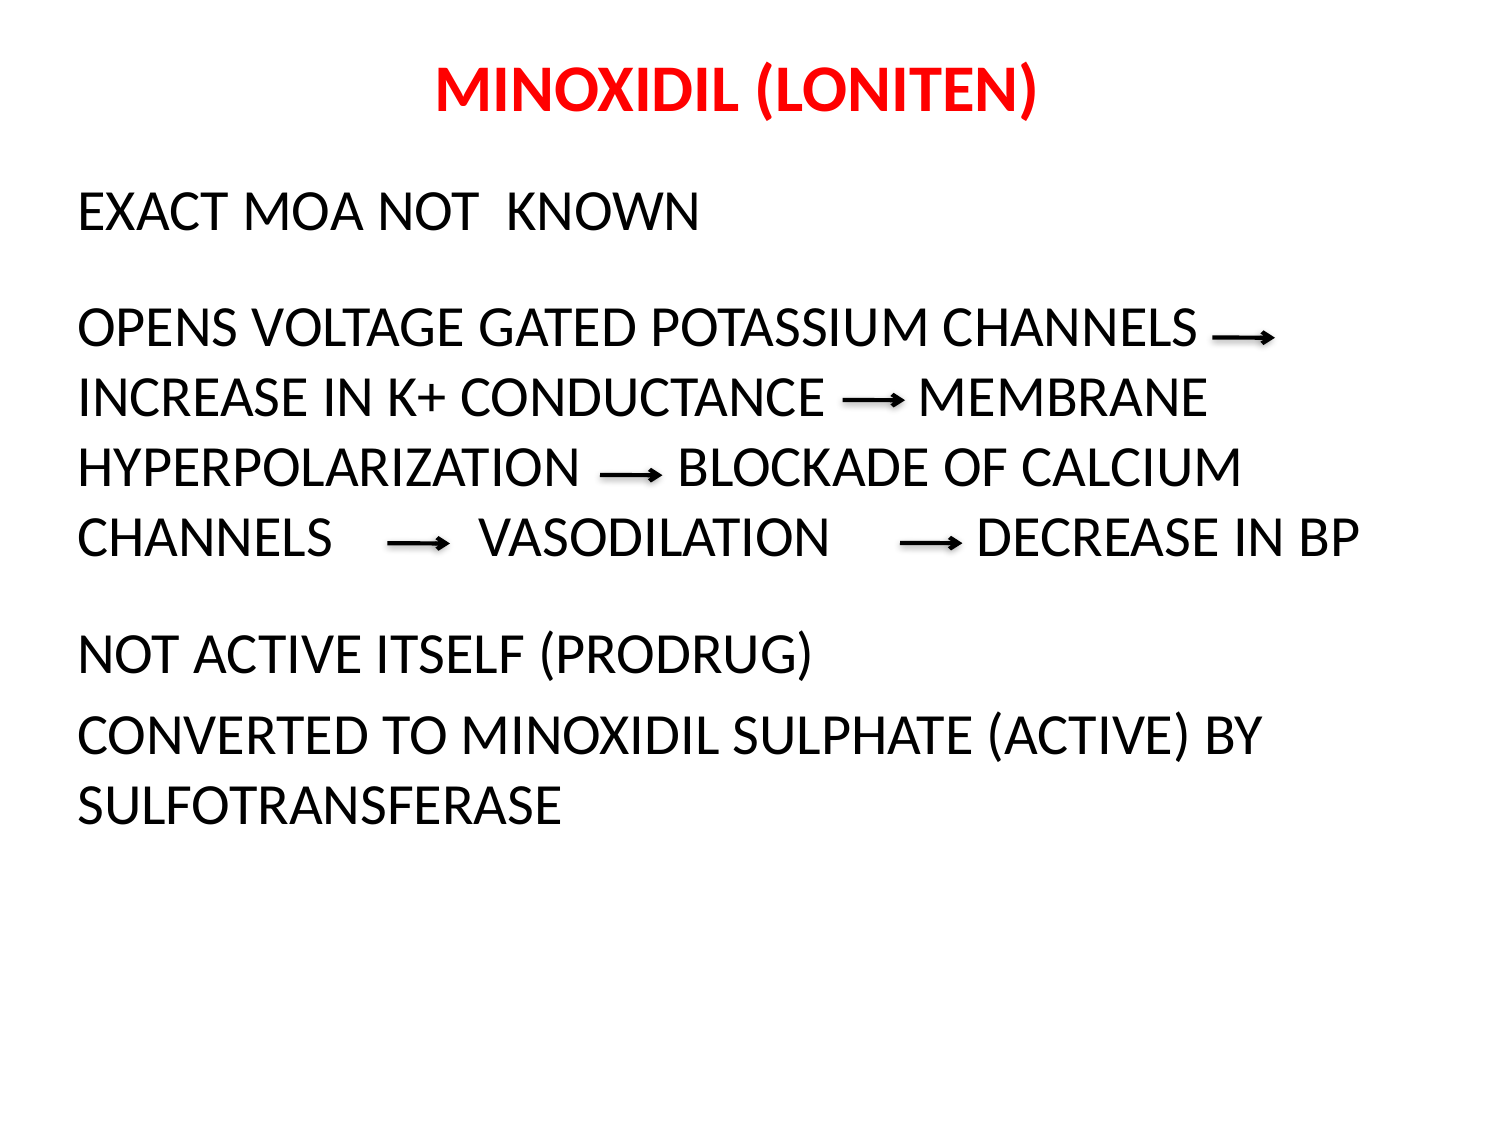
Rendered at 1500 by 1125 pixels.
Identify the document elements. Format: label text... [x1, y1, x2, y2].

list MINOXIDIL (LONITEN) EXACT MOA NOT KNOWN OPENS VOLTAGE GATED POTASSIUM CHANNELS INCREASE IN K+ CONDUCTANCE MEMBRANE HYPERPOLARIZATION BLOCKADE OF CALCIUM CHANNELS VASODILATION DECREASE IN BP NOT ACTIVE ITSELF (PRODRUG) CONVERTED TO MINOXIDIL SULPHATE (ACTIVE) BY SULFOTRANSFERASE [62, 37, 1413, 1050]
